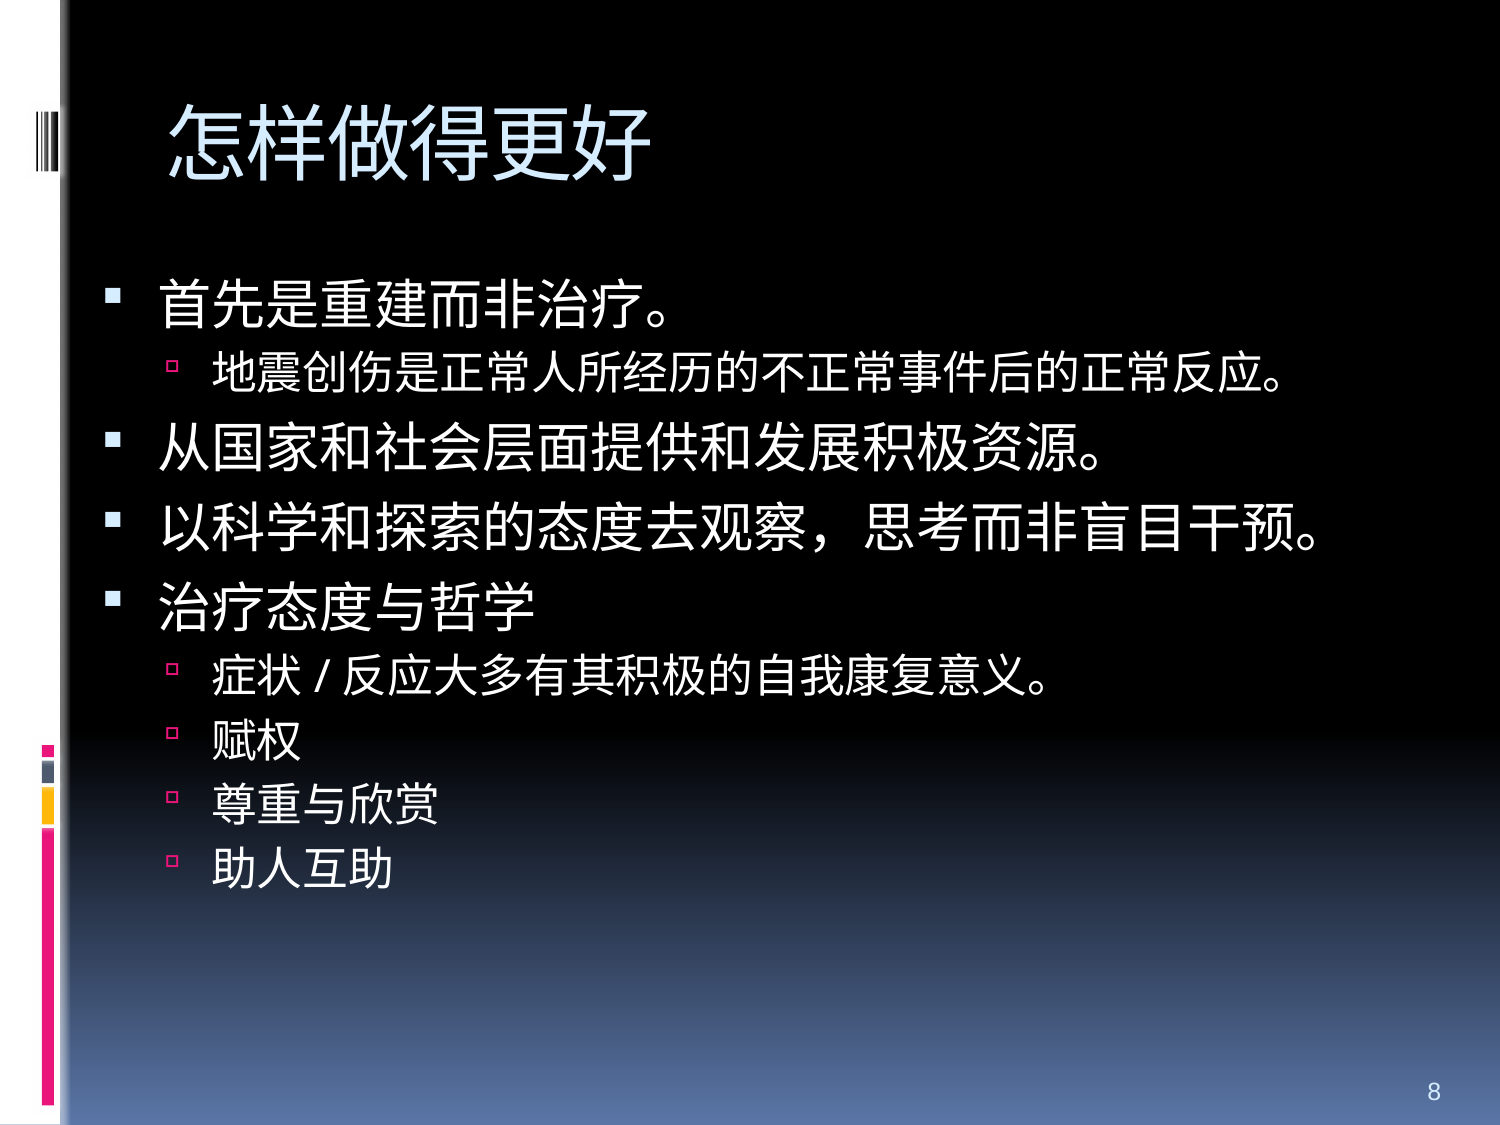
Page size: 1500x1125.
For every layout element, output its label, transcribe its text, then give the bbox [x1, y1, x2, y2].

list 首先是重建而非治疗。 地震创伤是正常人所经历的不正常事件后的正常反应。 从国家和社会层面提供和发展积极资源。 以科学和探索的态度去观察，思考而非盲目干预。 治疗态度与哲学 症状/反应大多有其积极的自我康复意义。 赋权 尊重与欣赏 助人互助 [75, 262, 1459, 1005]
slide_number 8 [1412, 1052, 1488, 1113]
title 怎样做得更好 [150, 83, 1425, 234]
